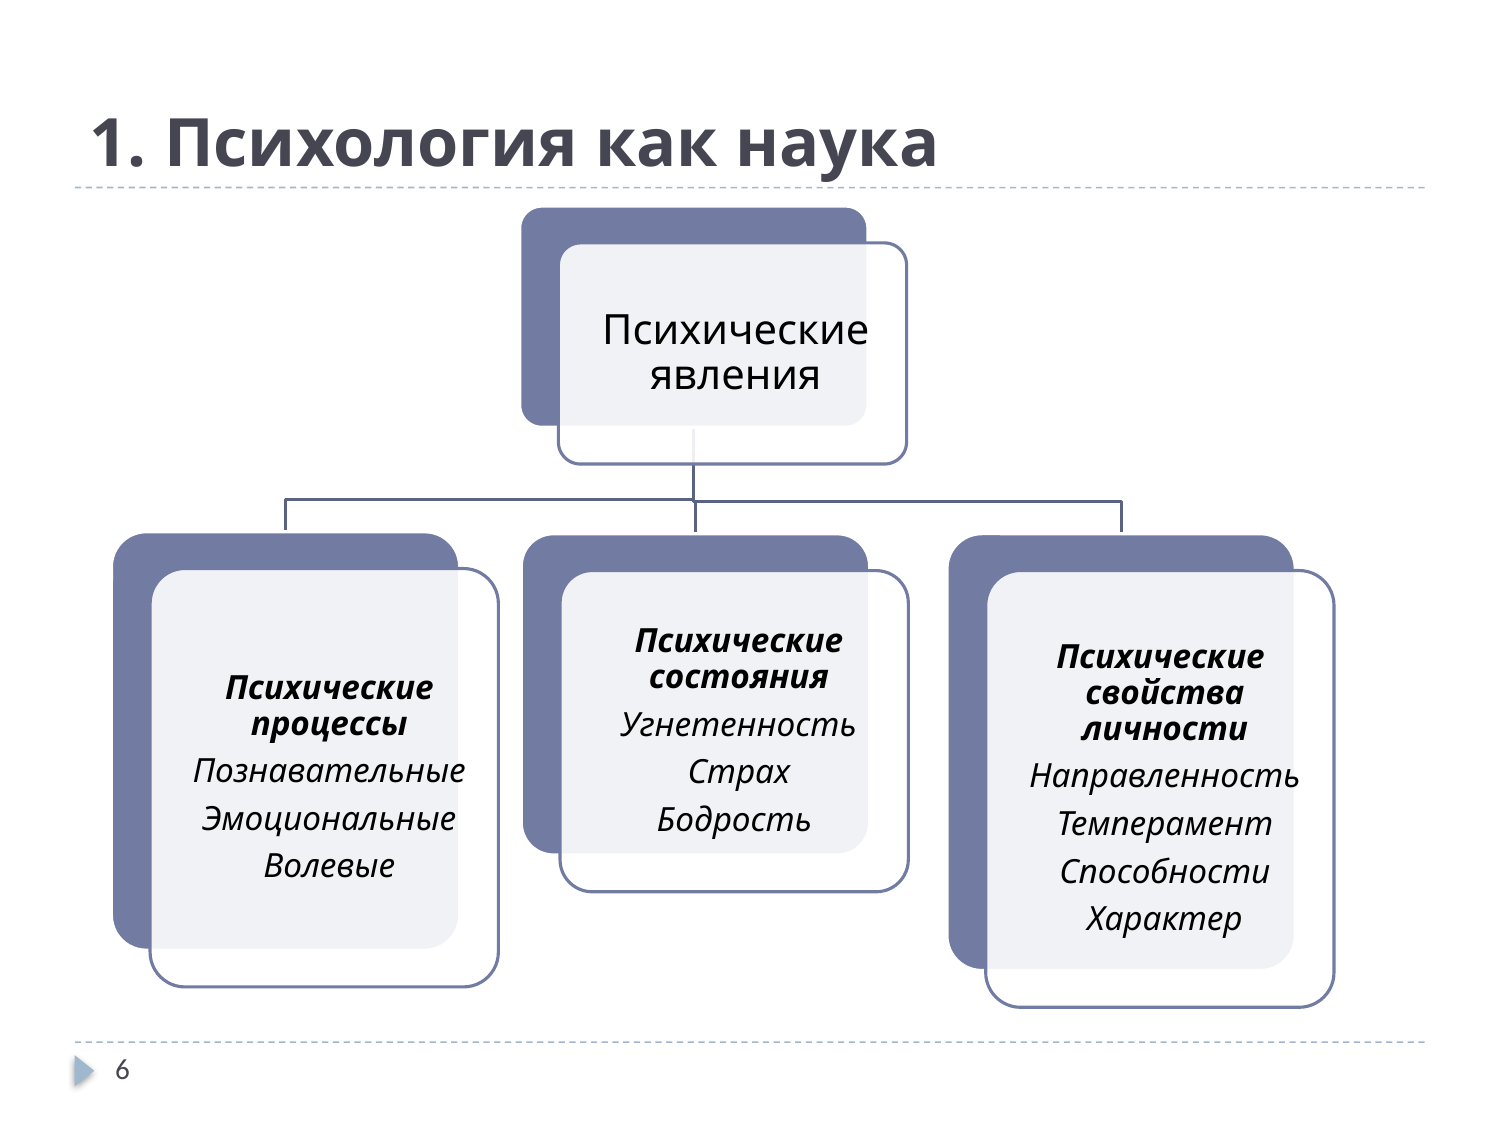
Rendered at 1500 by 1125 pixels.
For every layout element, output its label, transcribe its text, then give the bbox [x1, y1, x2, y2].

slide_number 6 [100, 1042, 426, 1103]
title 1. Психология как наука [75, 24, 1425, 188]
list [93, 210, 1337, 1008]
